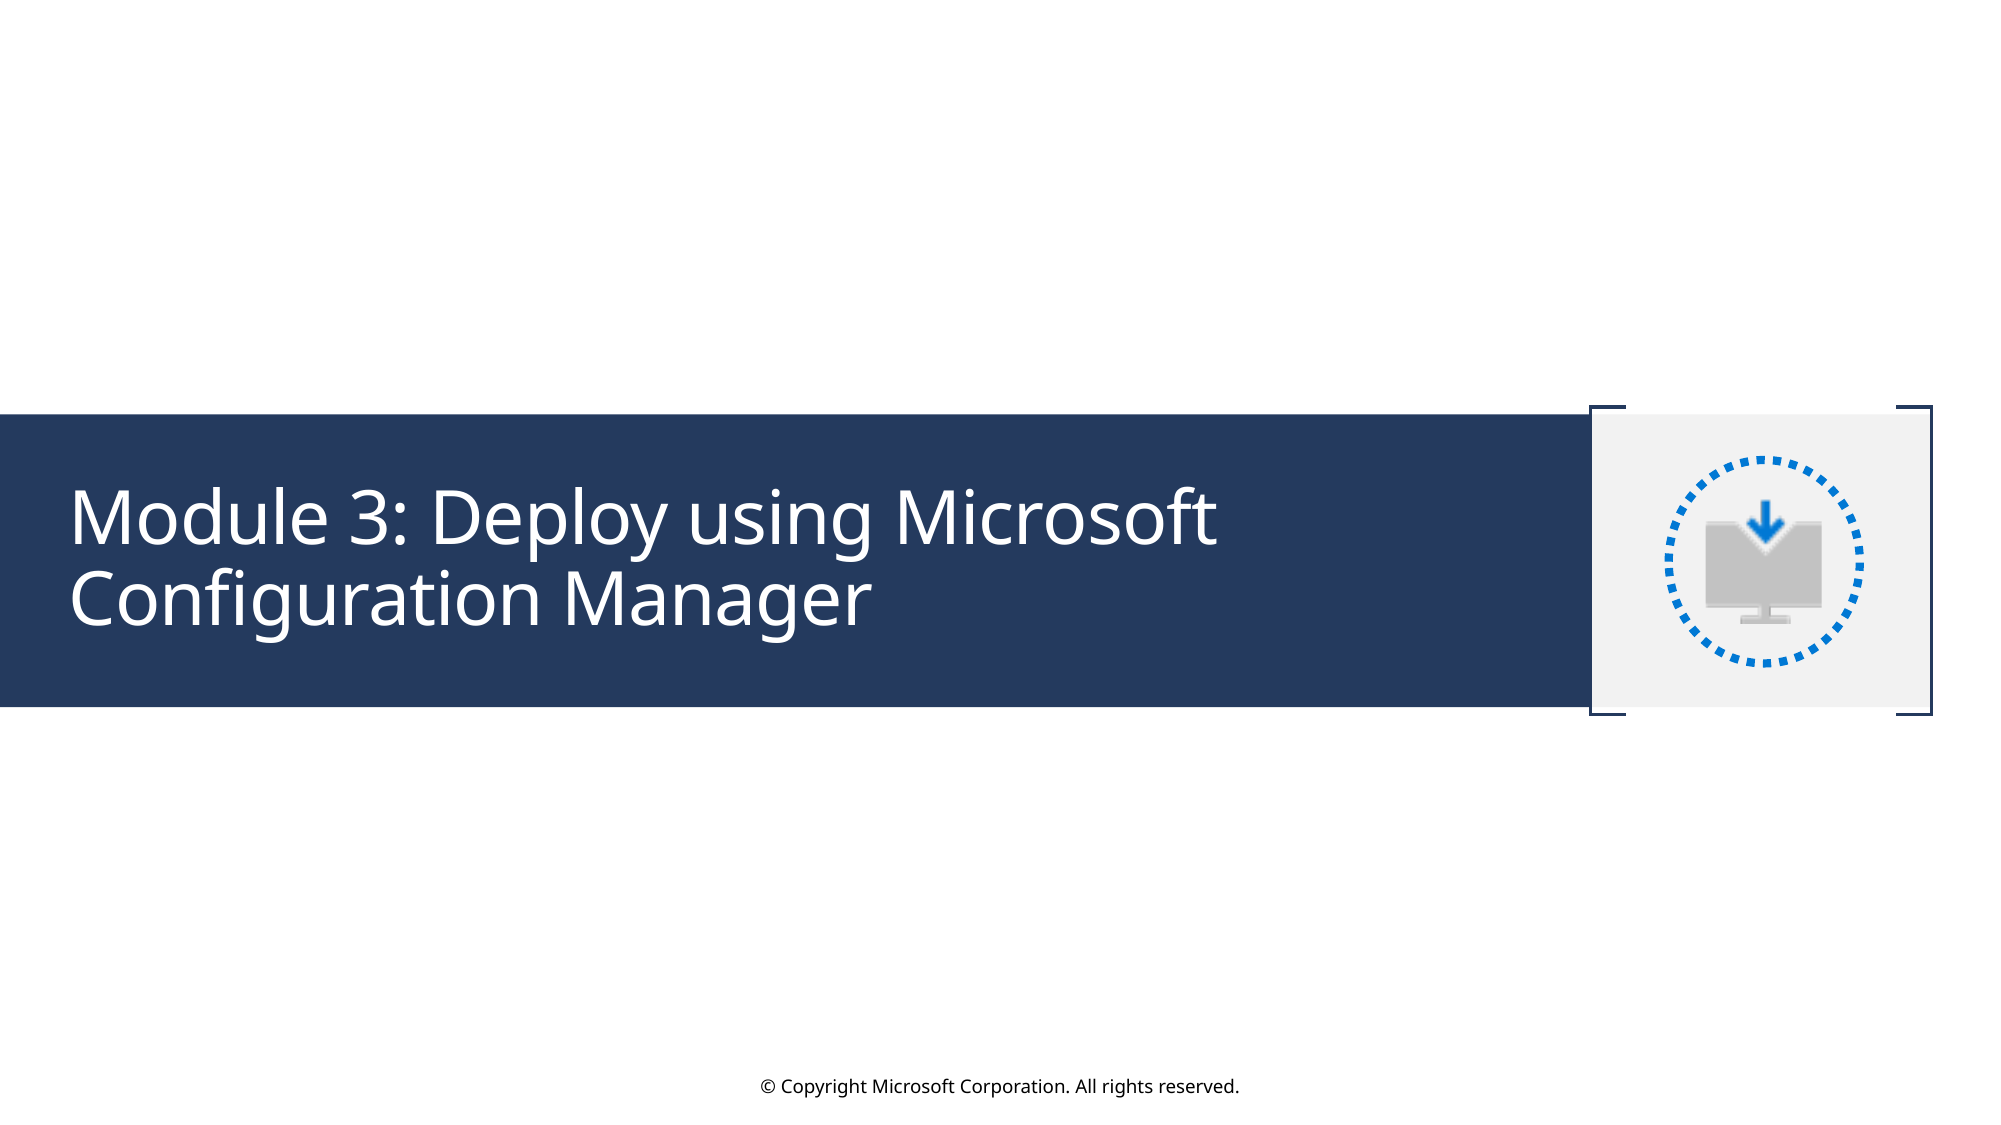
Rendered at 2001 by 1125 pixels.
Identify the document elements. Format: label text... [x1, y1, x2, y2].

title Module 3: Deploy using Microsoft Configuration Manager [68, 414, 1577, 708]
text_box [1651, 442, 1876, 681]
